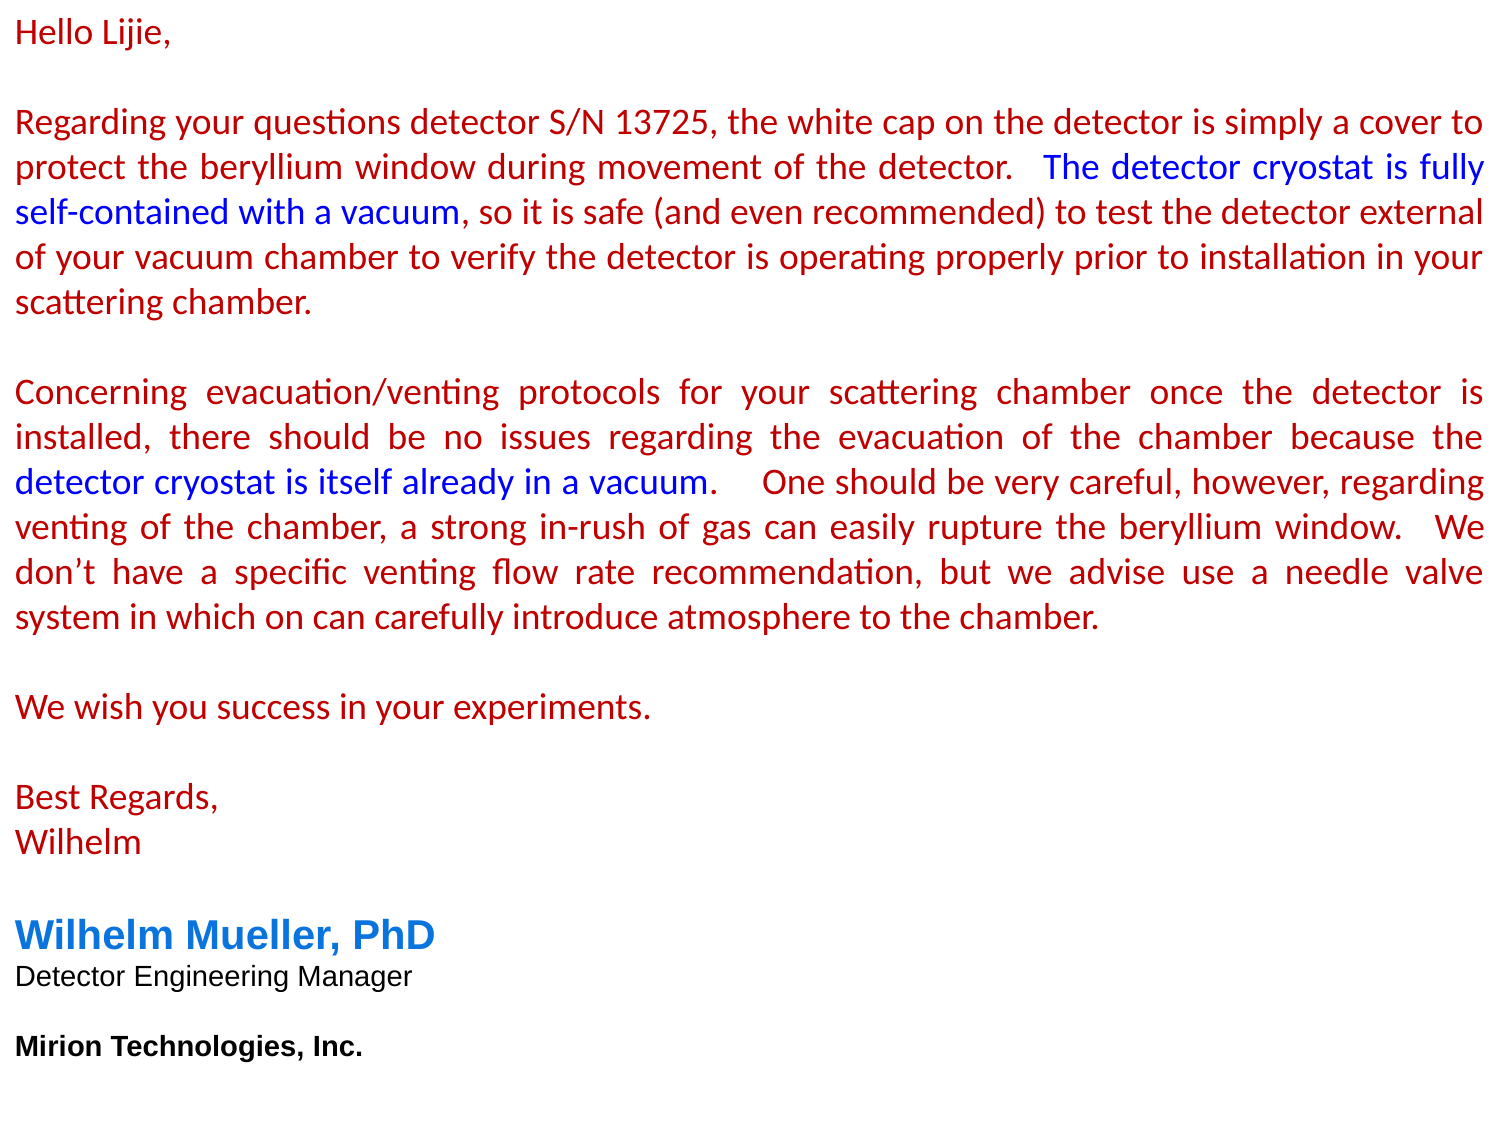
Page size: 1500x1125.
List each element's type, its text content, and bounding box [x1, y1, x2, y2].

text_box Hello Lijie, Regarding your questions detector S/N 13725, the white cap on the detector is simply a cover to protect the beryllium window during movement of the detector. The detector cryostat is fully self-contained with a vacuum, so it is safe (and even recommended) to test the detector external of your vacuum chamber to verify the detector is operating properly prior to installation in your scattering chamber. Concerning evacuation/venting protocols for your scattering chamber once the detector is installed, there should be no issues regarding the evacuation of the chamber because the detector cryostat is itself already in a vacuum. One should be very careful, however, regarding venting of the chamber, a strong in-rush of gas can easily rupture the beryllium window. We don’t have a specific venting flow rate recommendation, but we advise use a needle valve system in which on can carefully introduce atmosphere to the chamber. We wish you success in your experiments. Best Regards, Wilhelm Wilhelm Mueller, PhD Detector Engineering Manager Mirion Technologies, Inc. [0, 0, 1500, 1070]
